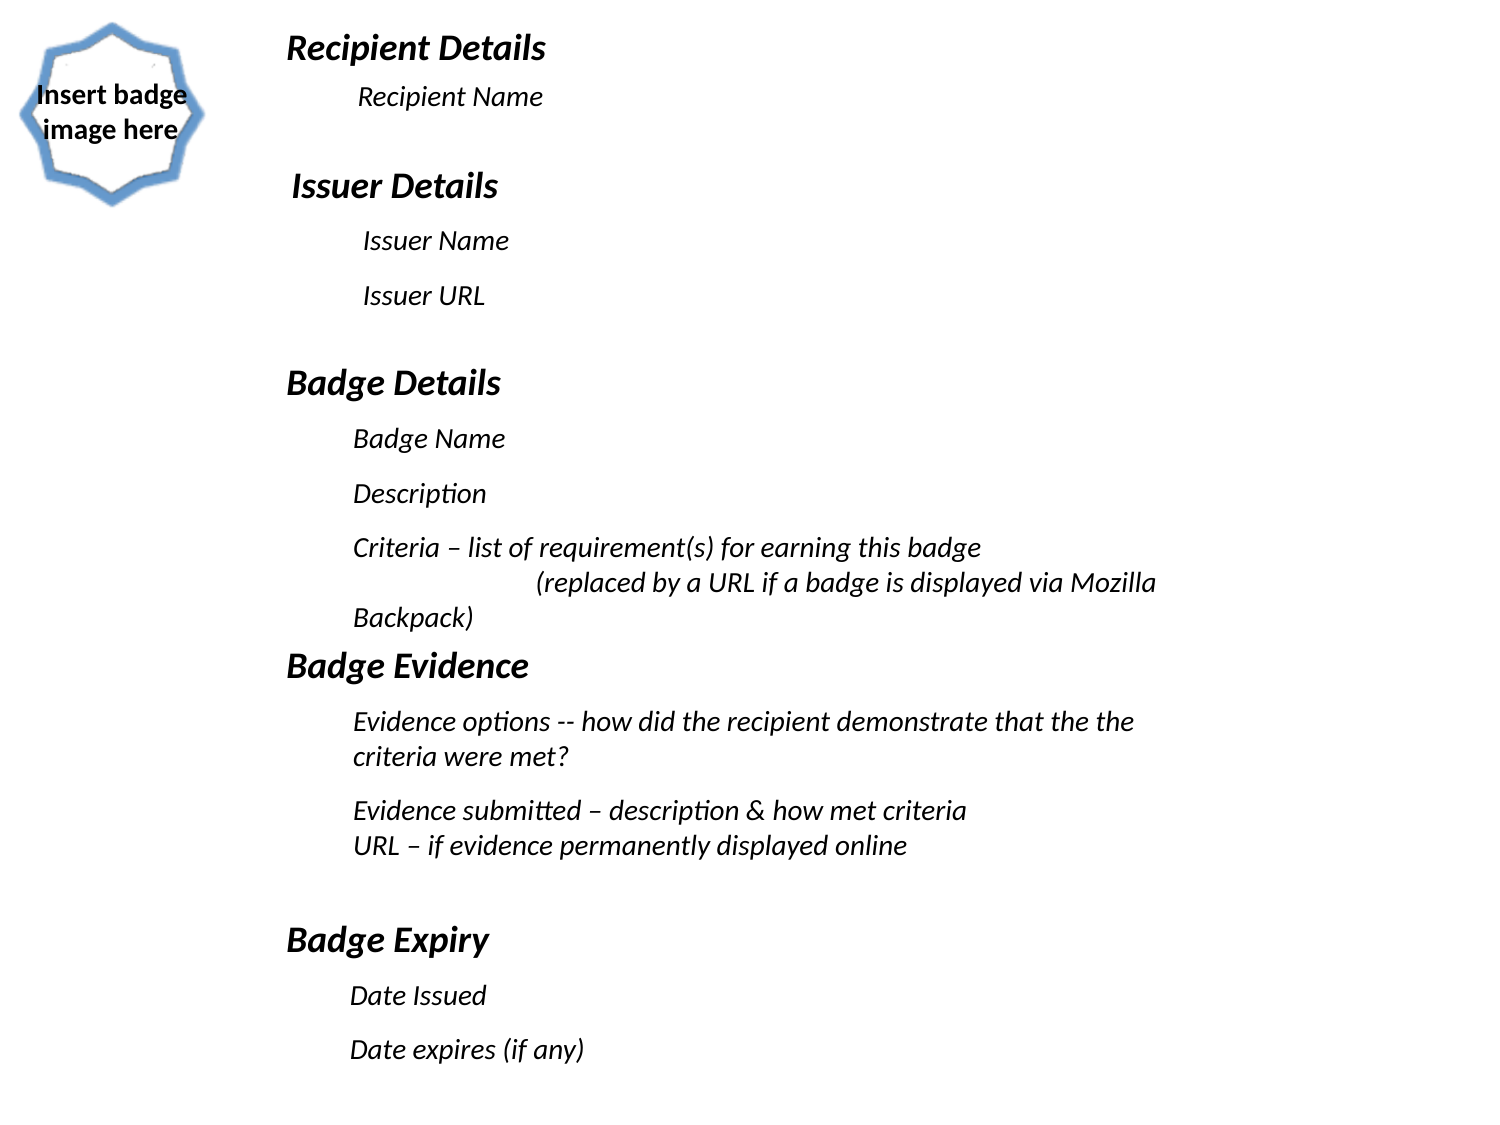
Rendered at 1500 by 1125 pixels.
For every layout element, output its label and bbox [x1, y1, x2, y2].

text_box [271, 15, 614, 142]
text_box [276, 153, 619, 321]
text_box [271, 907, 1399, 1075]
text_box [9, 12, 219, 222]
text_box [271, 633, 1239, 872]
text_box [271, 350, 1239, 609]
